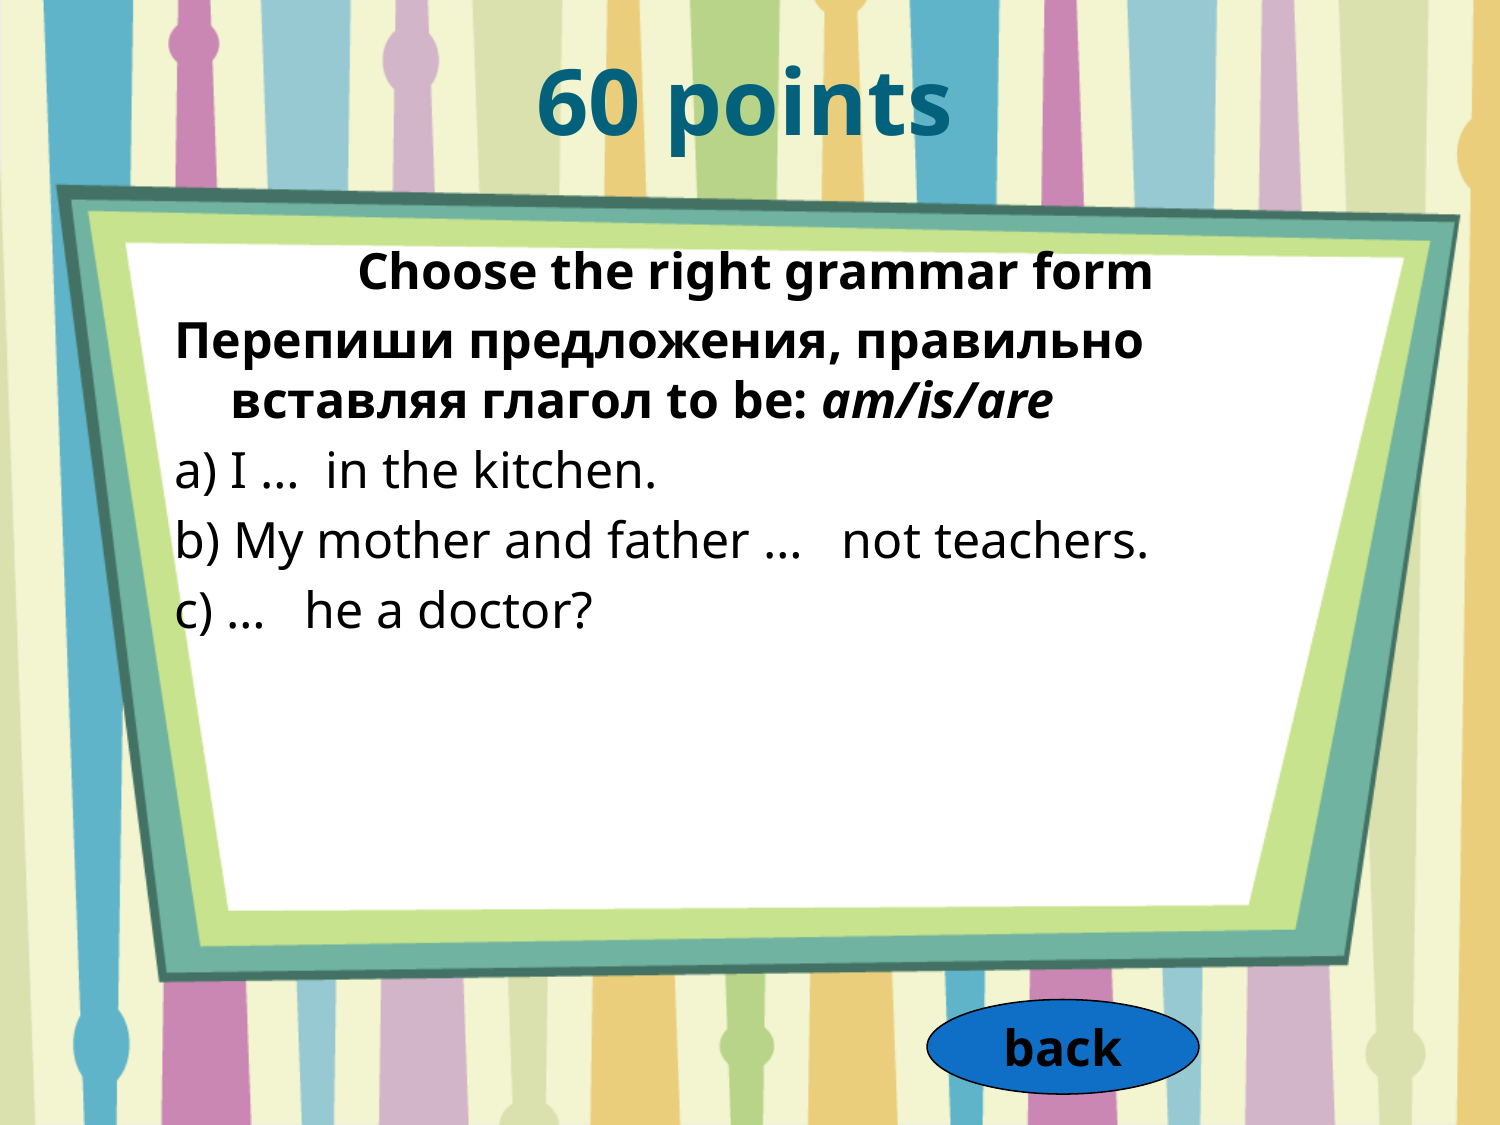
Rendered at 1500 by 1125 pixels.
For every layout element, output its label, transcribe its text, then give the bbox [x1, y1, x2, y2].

text_box back [927, 999, 1199, 1095]
title 60 points [466, 0, 1024, 198]
picture [0, 0, 1500, 1125]
list Choose the right grammar form Перепиши предложения, правильно вставляя глагол to be: am/is/are a) I … in the kitchen. b) My mother and father … not teachers. c) … he a doctor? [159, 243, 1353, 680]
